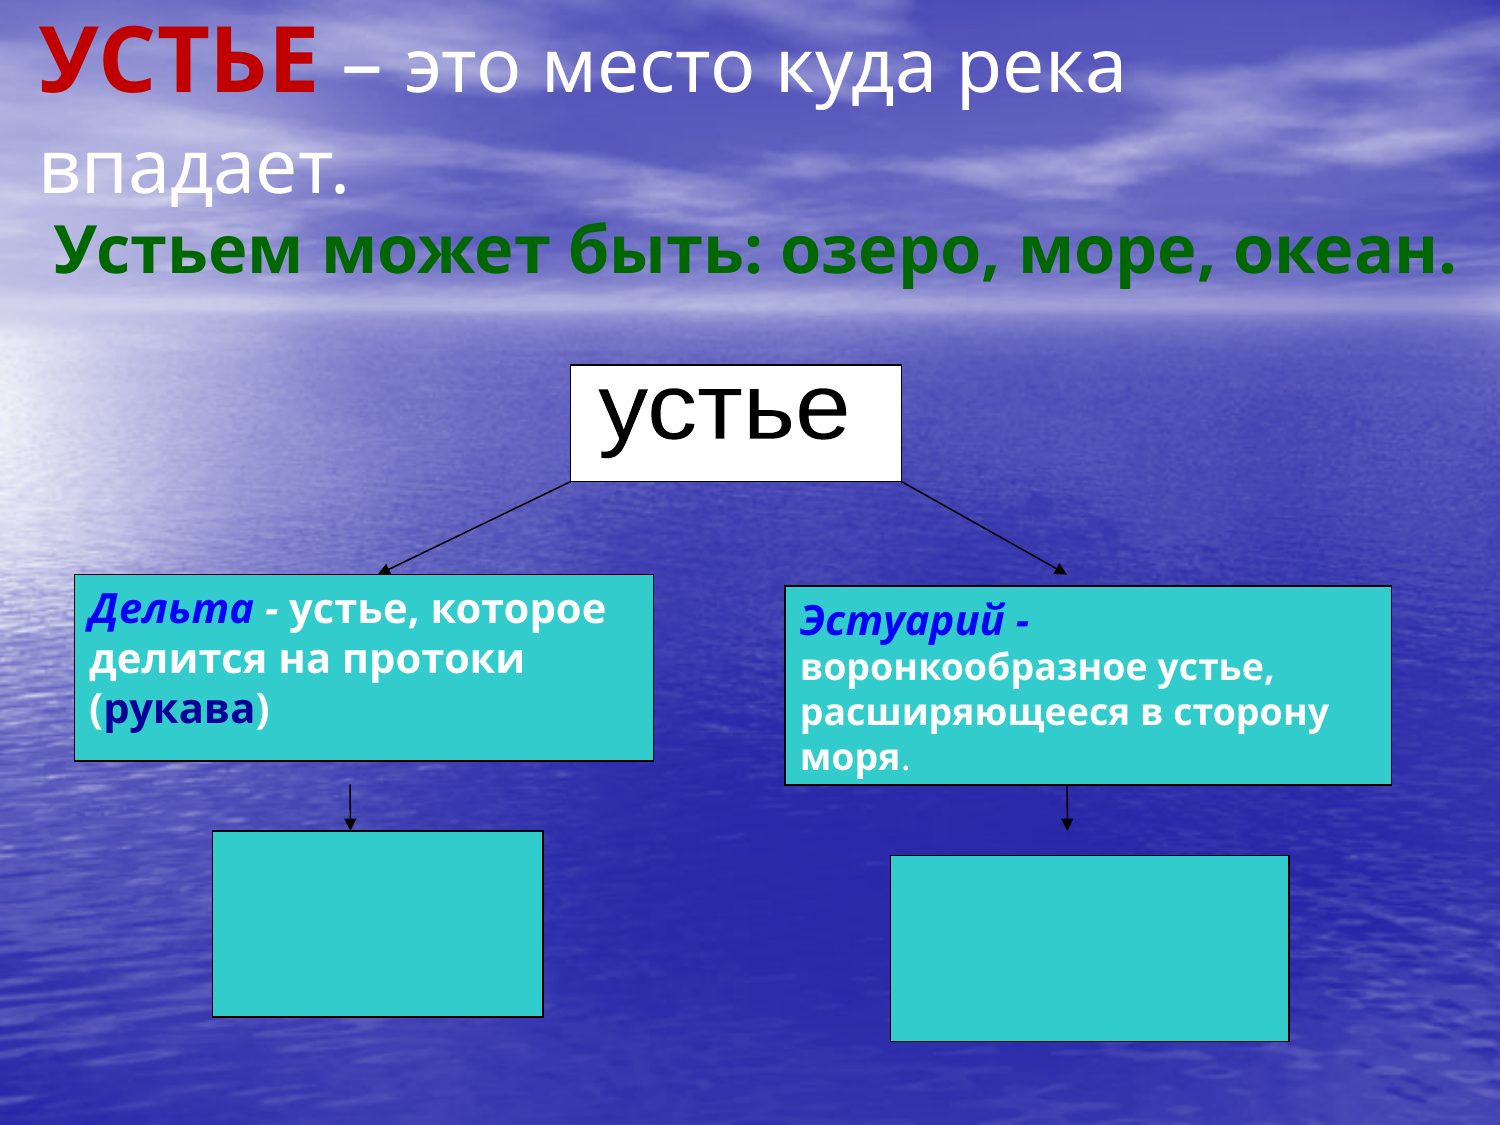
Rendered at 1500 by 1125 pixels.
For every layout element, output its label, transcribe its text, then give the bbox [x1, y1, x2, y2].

title УСТЬЕ – это место куда река впадает. [23, 23, 1466, 188]
text_box Устьем может быть: озеро, море, океан. [35, 199, 1477, 374]
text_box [46, 364, 1454, 1088]
